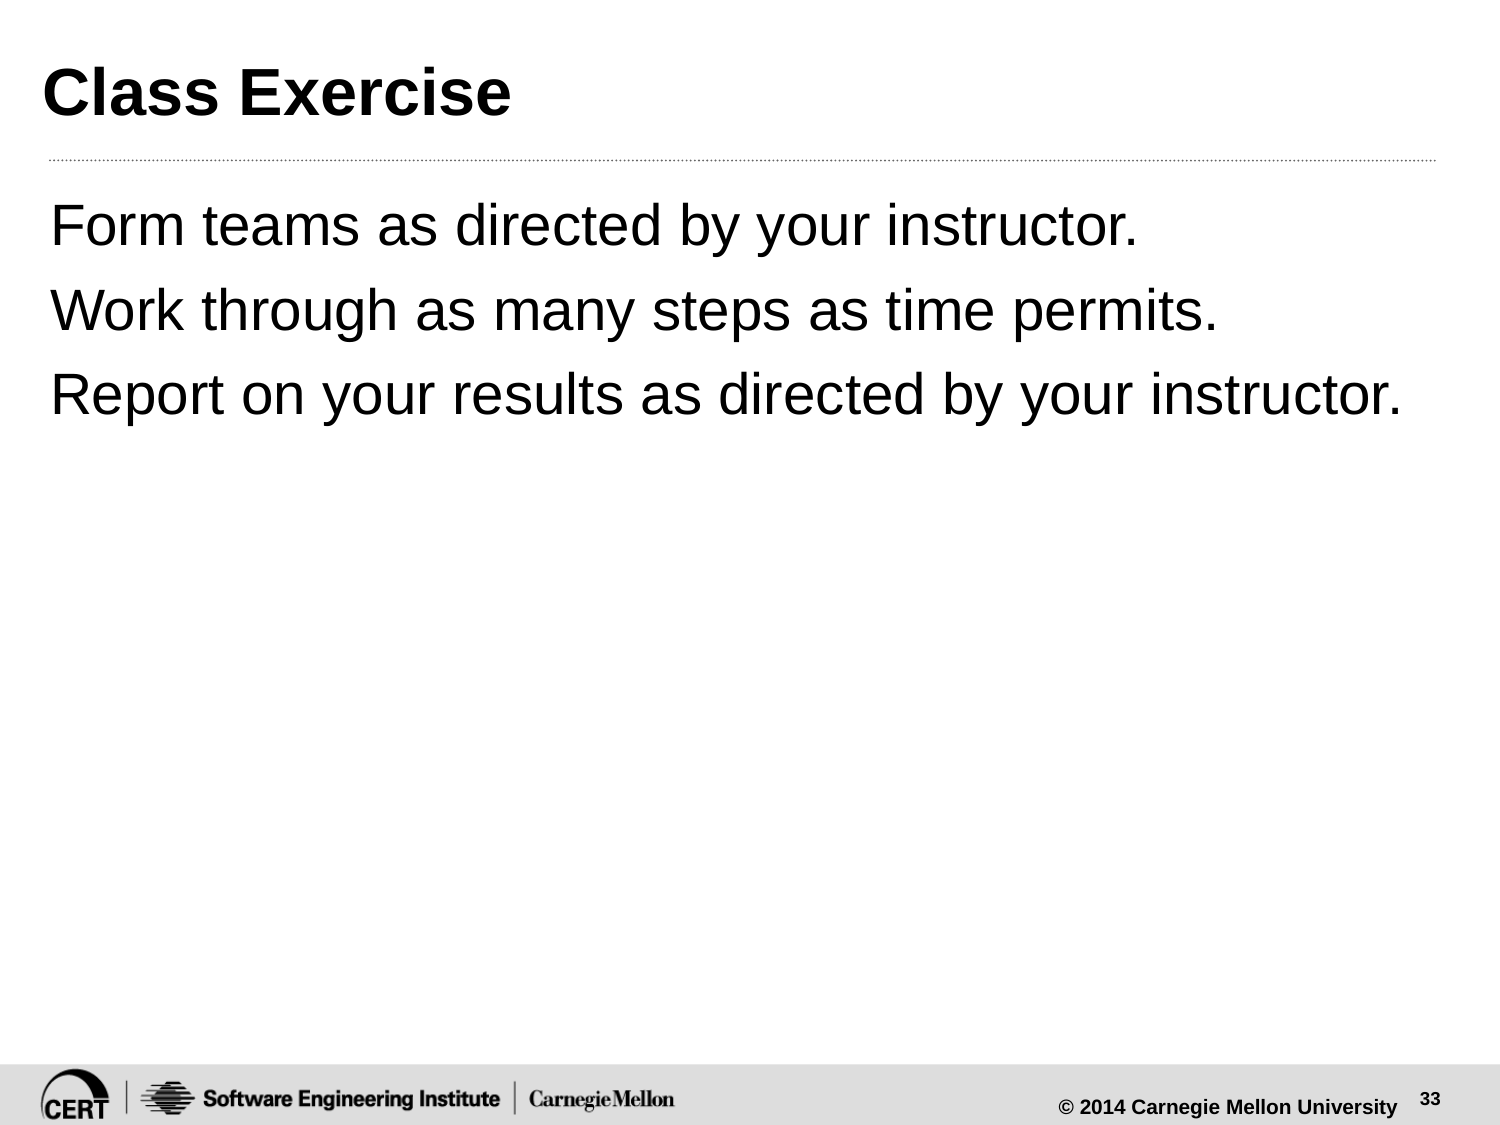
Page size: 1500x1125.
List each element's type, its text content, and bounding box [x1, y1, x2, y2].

list Form teams as directed by your instructor. Work through as many steps as time permits. Report on your results as directed by your instructor. [49, 187, 1438, 1026]
picture [24, 1065, 688, 1125]
title Class Exercise [42, 37, 1434, 155]
